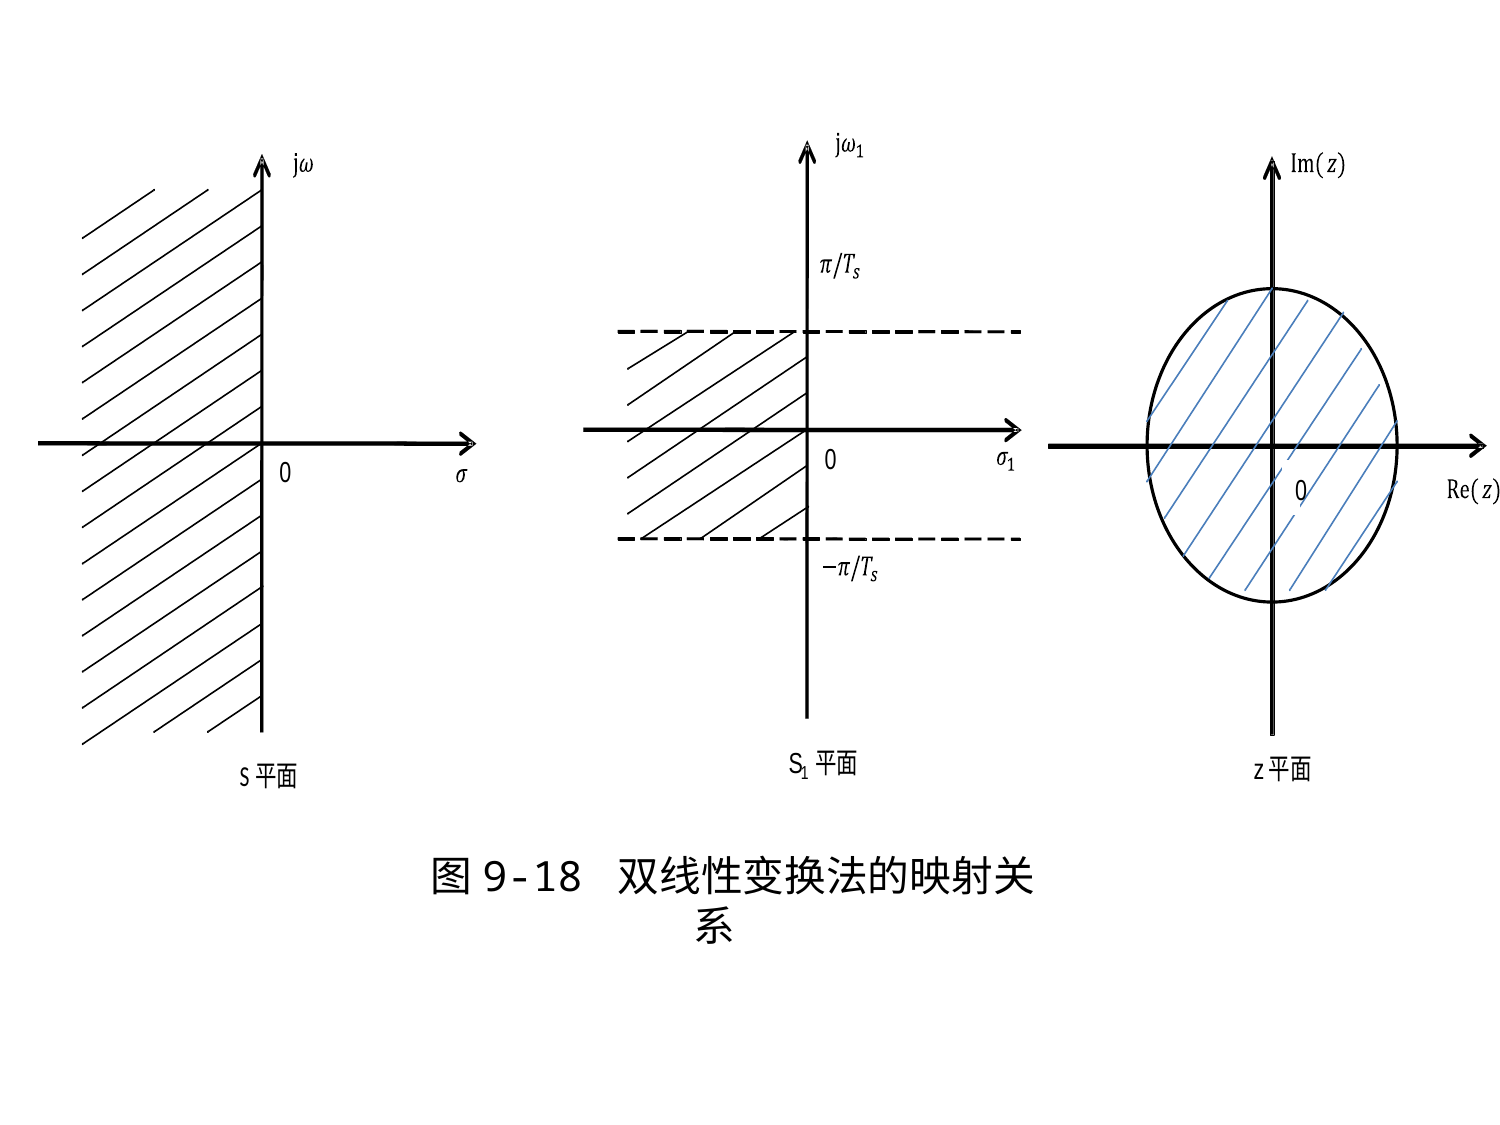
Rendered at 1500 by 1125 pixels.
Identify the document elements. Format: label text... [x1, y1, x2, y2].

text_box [35, 128, 1500, 797]
text_box 图9-18 双线性变换法的映射关系 [376, 867, 1052, 933]
